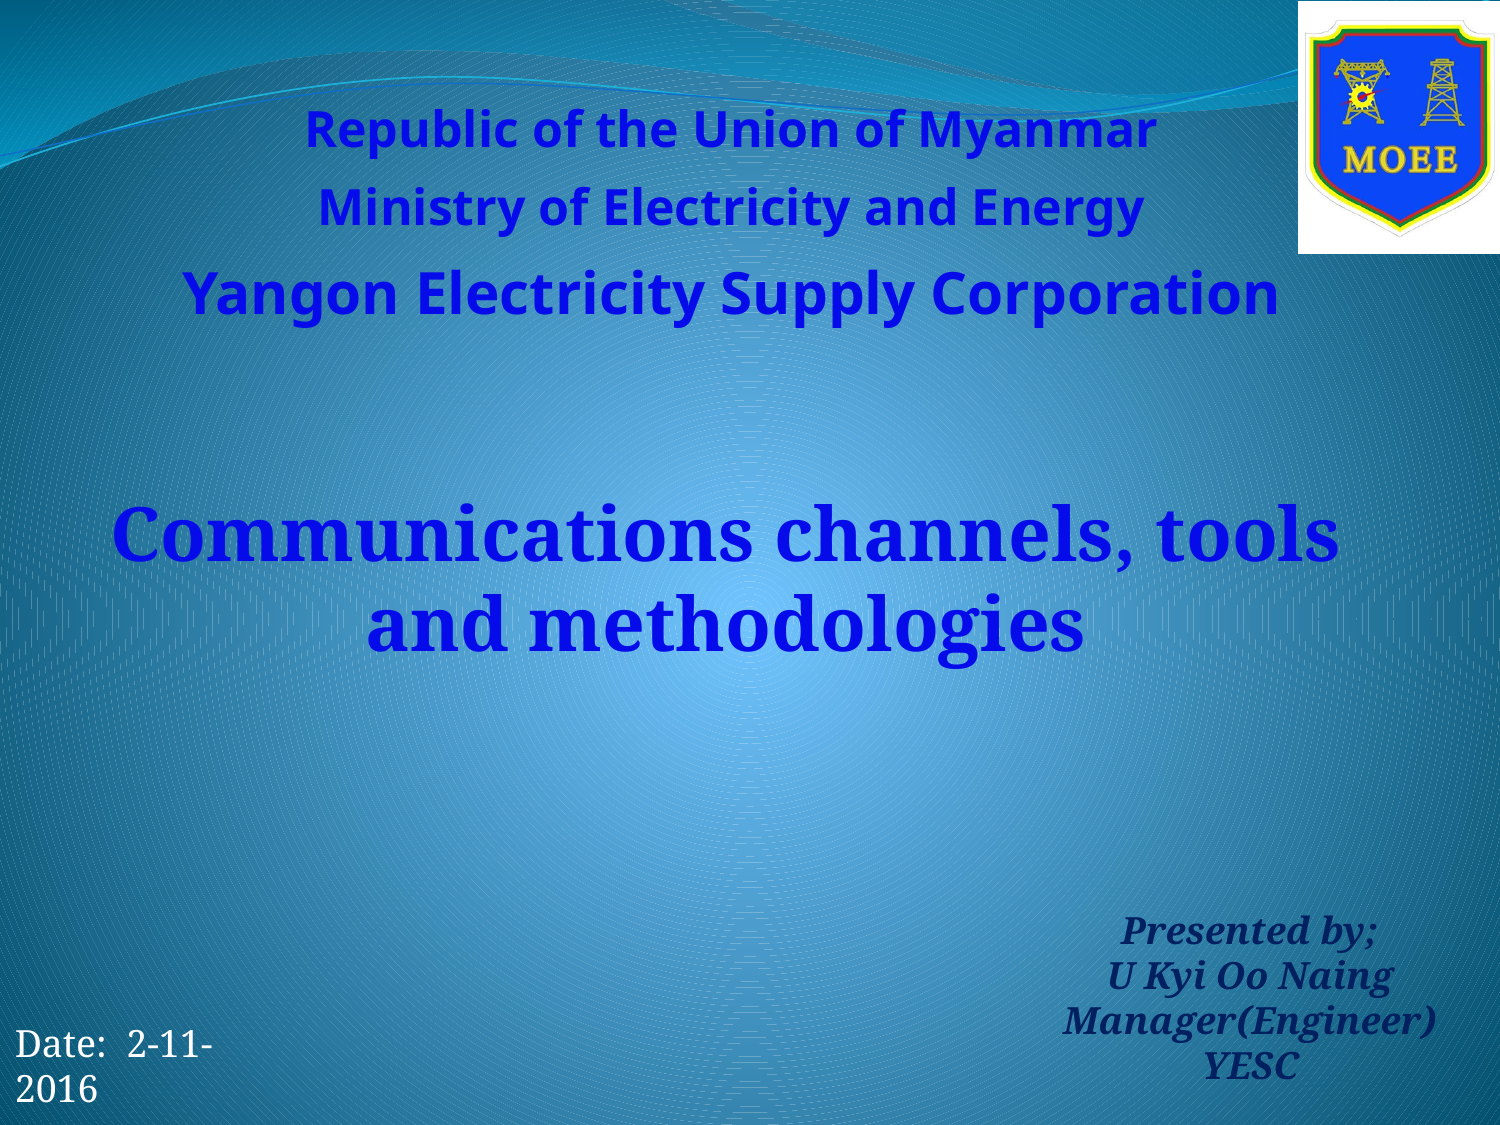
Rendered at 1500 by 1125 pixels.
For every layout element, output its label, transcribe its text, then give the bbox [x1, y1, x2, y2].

picture [1298, 1, 1500, 254]
text_box Presented by; U Kyi Oo Naing Manager(Engineer) YESC [999, 899, 1500, 1095]
subtitle Communications channels, tools and methodologies [87, 479, 1376, 688]
title Republic of the Union of Myanmar Ministry of Electricity and Energy Yangon Electricity Supply Corporation [87, 68, 1376, 338]
text_box Date: 2-11-2016 [0, 1012, 275, 1118]
